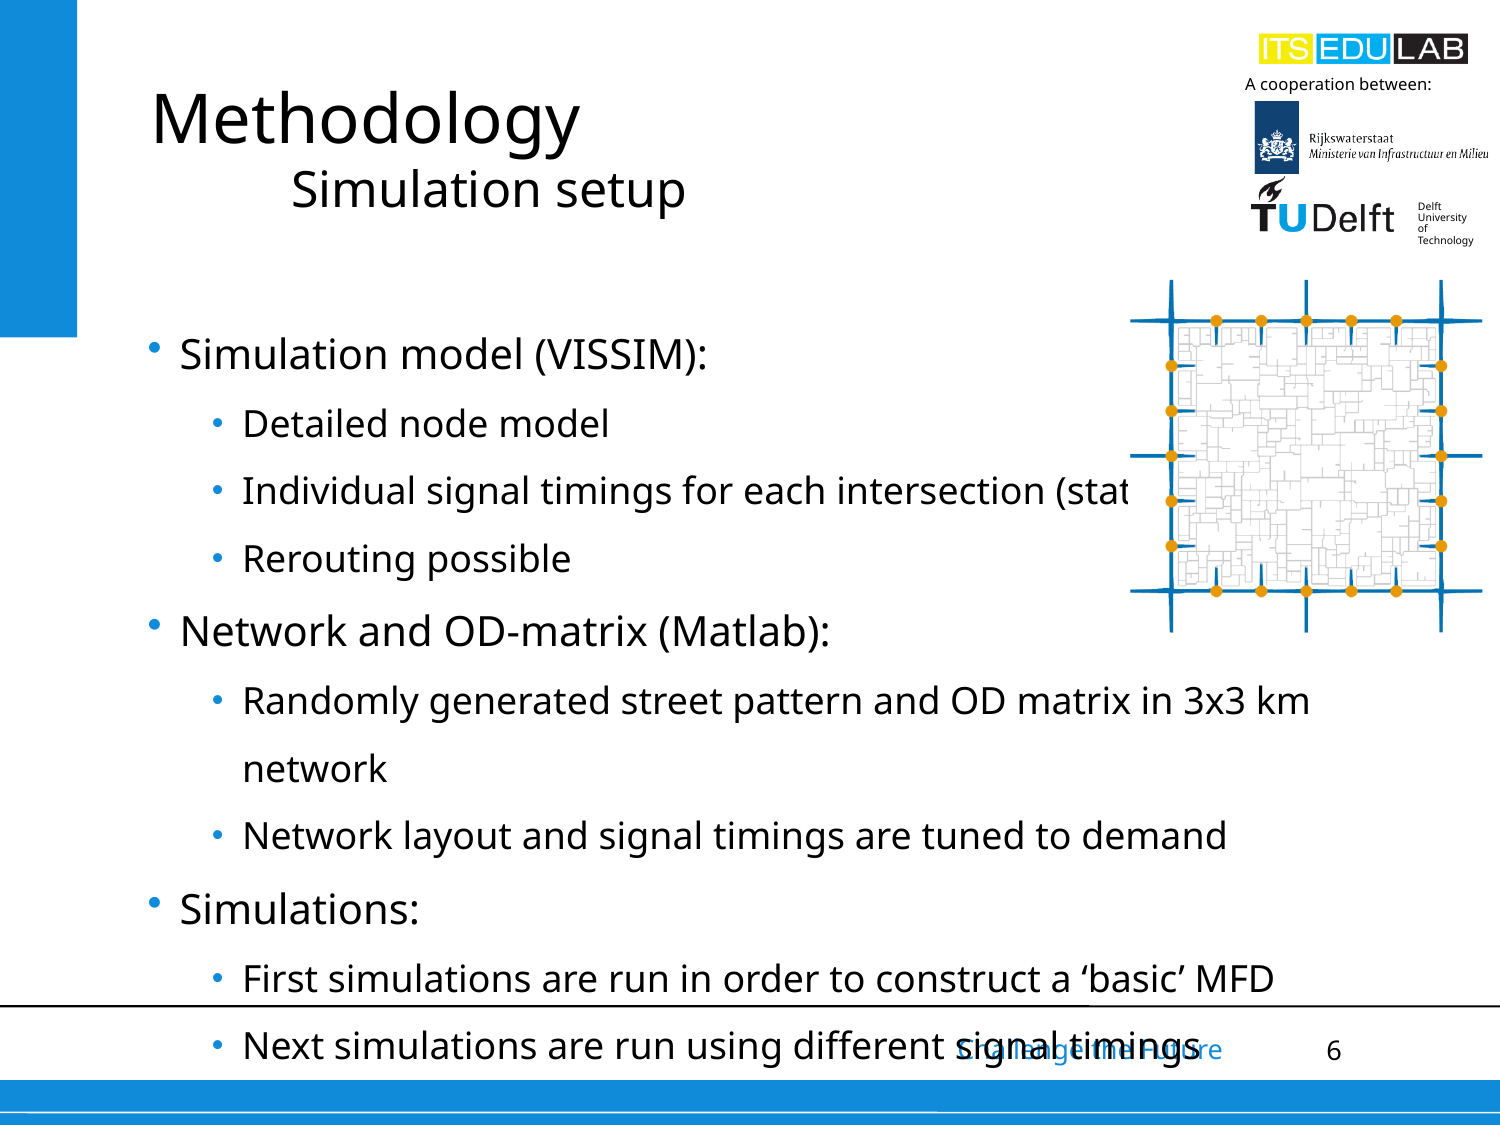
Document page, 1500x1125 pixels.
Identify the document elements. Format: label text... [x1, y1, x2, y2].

picture [1127, 278, 1483, 637]
picture [1251, 101, 1492, 234]
title Methodology Simulation setup [150, 75, 1238, 250]
list Simulation model (VISSIM): Detailed node model Individual signal timings for each intersection (static) Rerouting possible Network and OD-matrix (Matlab): Randomly generated street pattern and OD matrix in 3x3 km network Network layout and signal timings are tuned to demand Simulations: First simulations are run in order to construct a ‘basic’ MFD Next simulations are run using different signal timings [147, 302, 1403, 977]
picture [1257, 30, 1473, 66]
